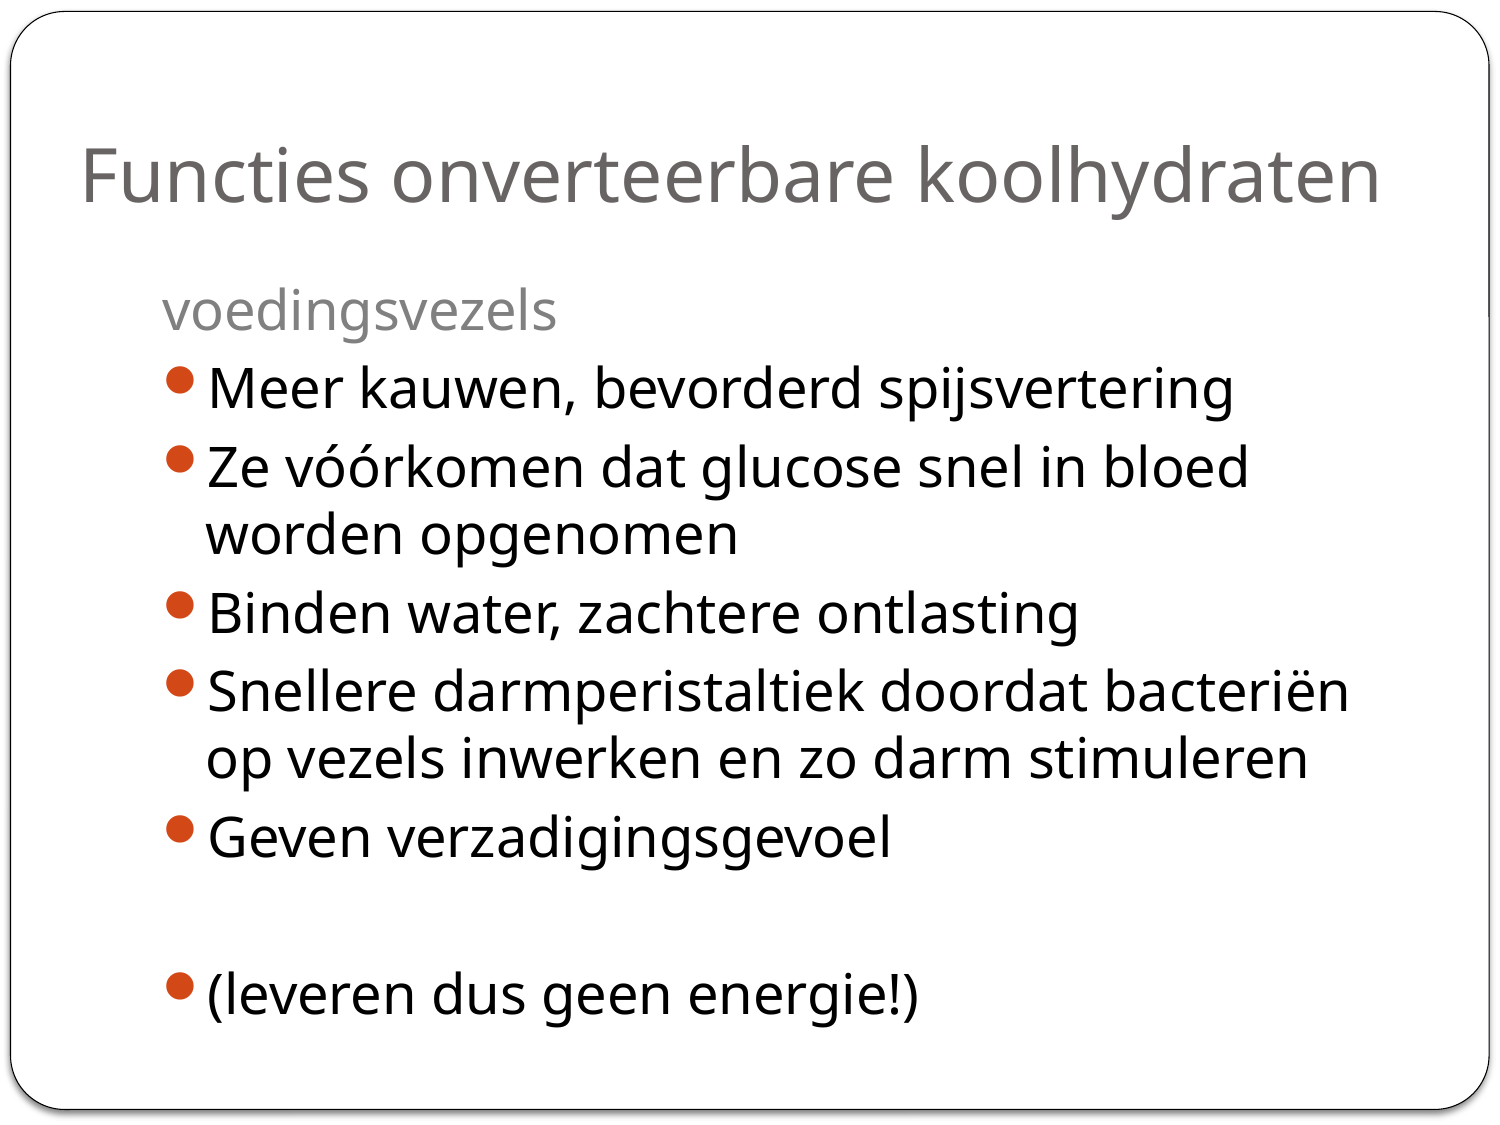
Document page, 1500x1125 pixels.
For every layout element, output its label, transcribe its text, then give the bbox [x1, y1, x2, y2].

title Functies onverteerbare koolhydraten [64, 45, 1425, 233]
list voedingsvezels Meer kauwen, bevorderd spijsvertering Ze vóórkomen dat glucose snel in bloed worden opgenomen Binden water, zachtere ontlasting Snellere darmperistaltiek doordat bacteriën op vezels inwerken en zo darm stimuleren Geven verzadigingsgevoel (leveren dus geen energie!) [147, 267, 1423, 1035]
